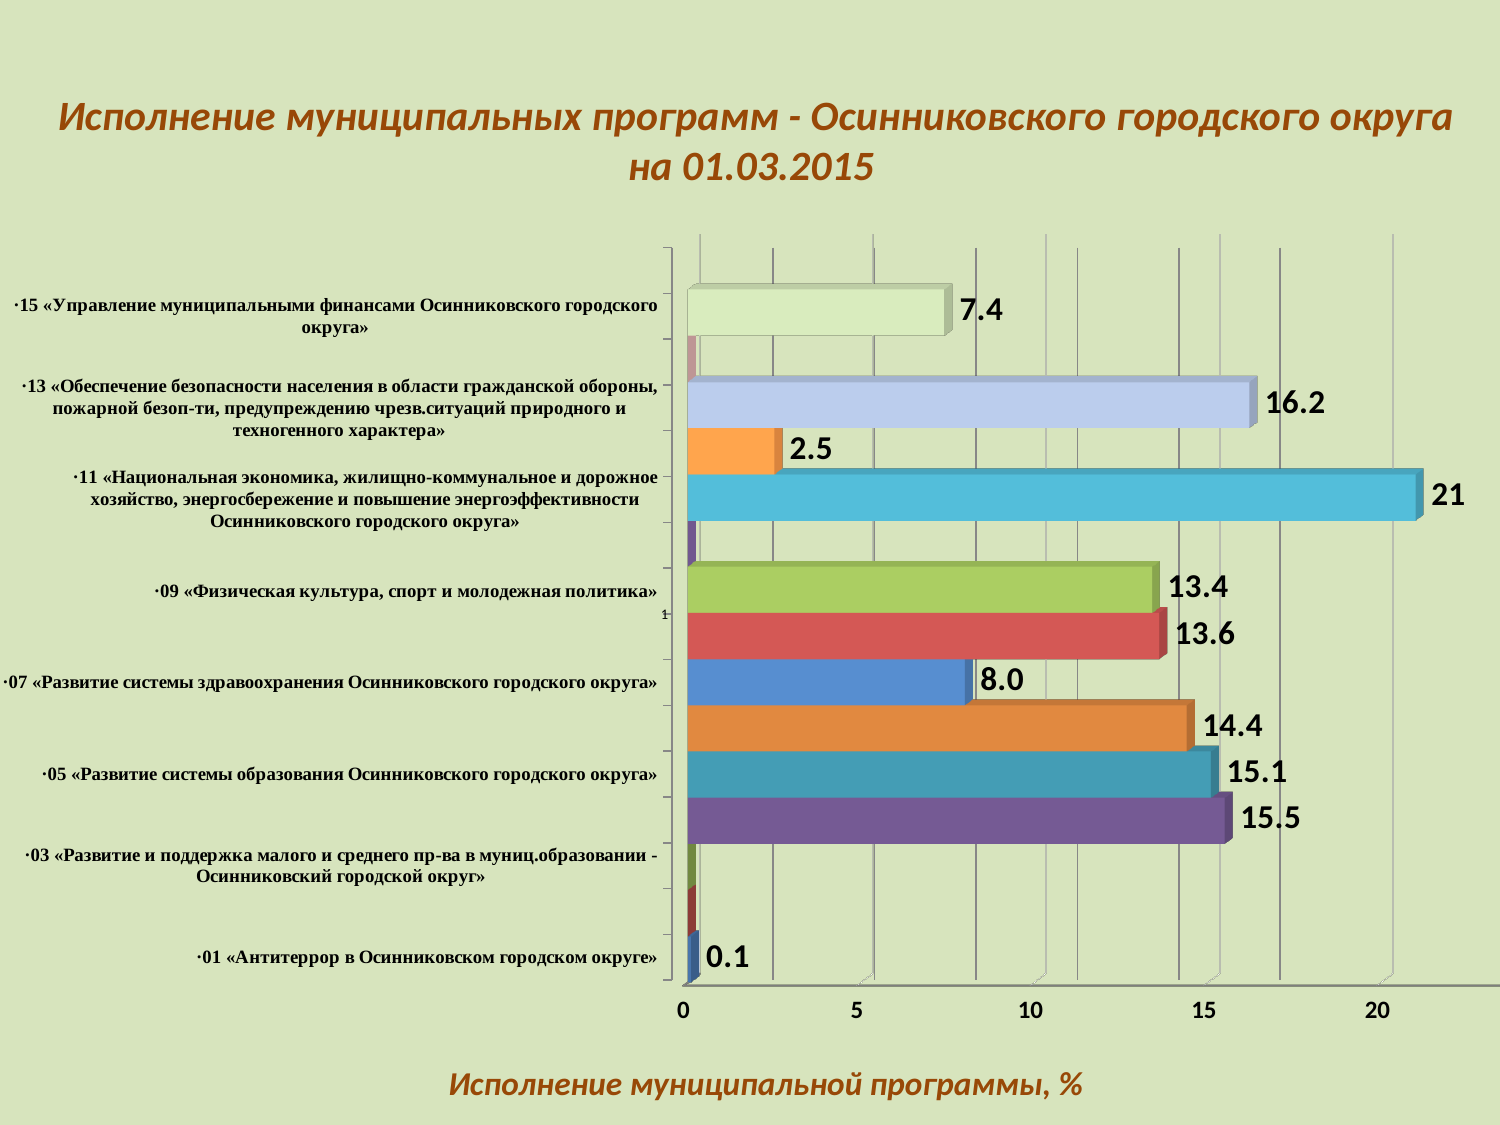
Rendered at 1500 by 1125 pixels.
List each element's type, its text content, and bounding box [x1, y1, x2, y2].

title Исполнение муниципальных программ - Осинниковского городского округа на 01.03.2015 [35, 45, 1477, 232]
text_box Исполнение муниципальной программы, % [433, 1054, 1189, 1110]
chart [0, 210, 1500, 1050]
